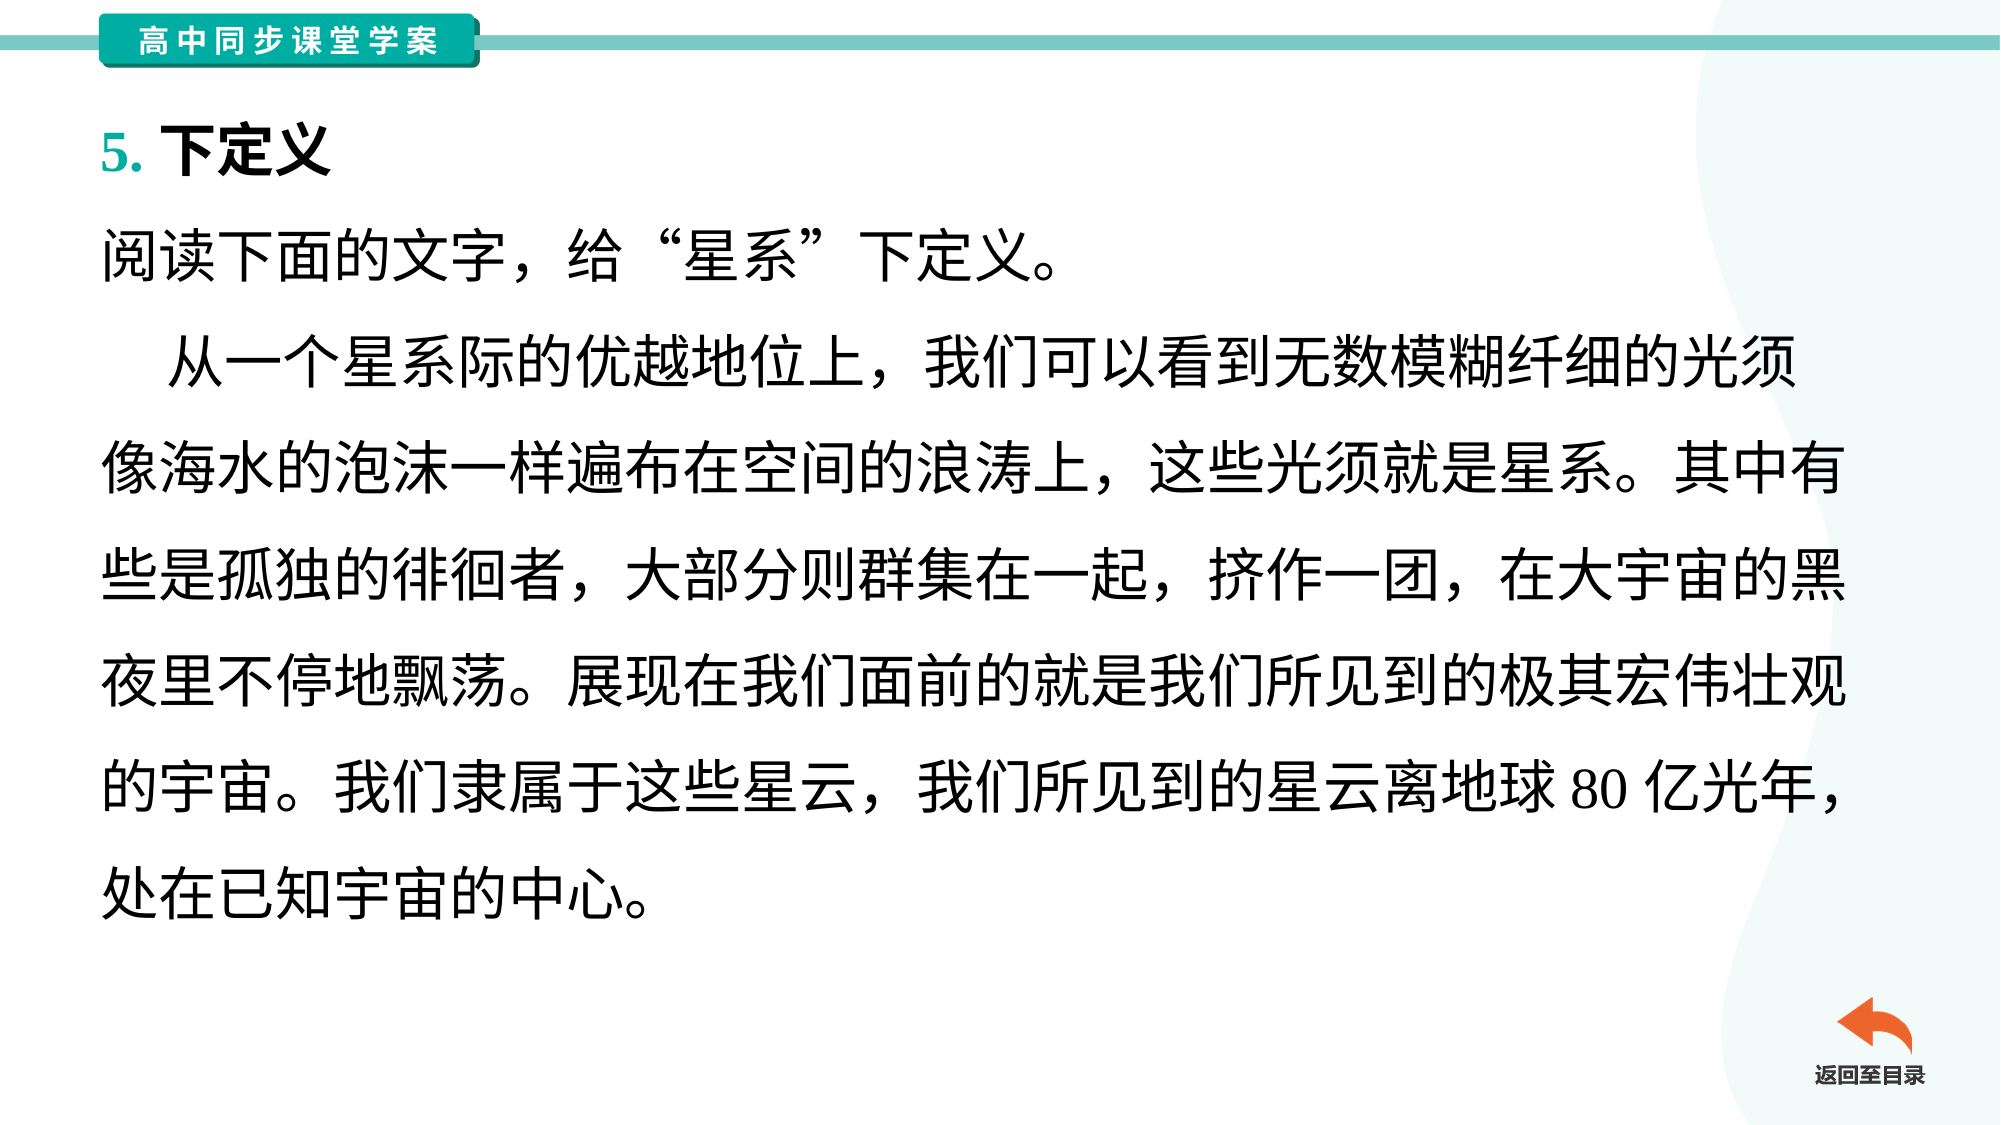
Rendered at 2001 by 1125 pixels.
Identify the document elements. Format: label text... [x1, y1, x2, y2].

text_box 5.下定义 阅读下面的文字，给“星系”下定义。 从一个星系际的优越地位上，我们可以看到无数模糊纤细的光须 像海水的泡沫一样遍布在空间的浪涛上，这些光须就是星系。其中有 些是孤独的徘徊者，大部分则群集在一起，挤作一团，在大宇宙的黑 夜里不停地飘荡。展现在我们面前的就是我们所见到的极其宏伟壮观 的宇宙。我们隶属于这些星云，我们所见到的星云离地球80亿光年， 处在已知宇宙的中心。 [100, 76, 1899, 927]
picture [0, 0, 2000, 1125]
